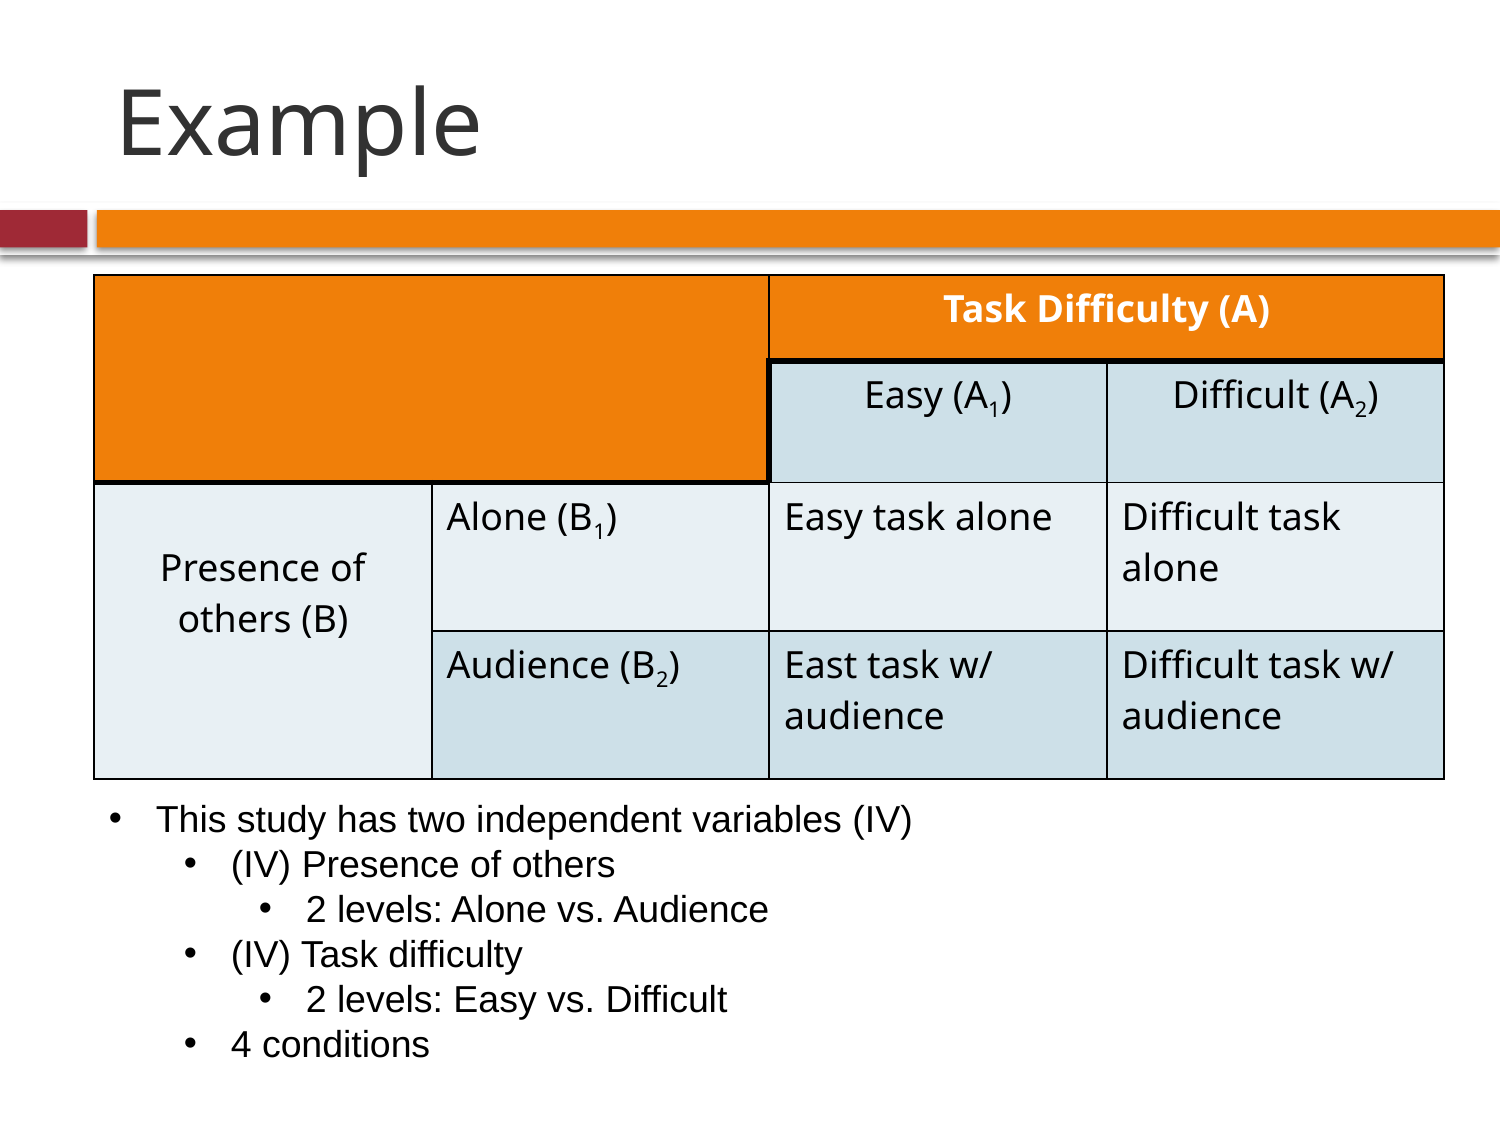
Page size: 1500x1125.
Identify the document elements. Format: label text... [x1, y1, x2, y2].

table_cell Easy task alone [770, 483, 1106, 630]
table_cell Difficult task alone [1108, 483, 1443, 630]
table_header [95, 276, 768, 480]
table_cell Alone (B1) [433, 485, 768, 630]
table_cell Audience (B2) [433, 632, 768, 778]
text_box This study has two independent variables (IV) (IV) Presence of others 2 levels: Alone vs. Audience (IV) Task difficulty 2 levels: Easy vs. Difficult 4 conditions [94, 787, 1445, 1072]
table_cell Presence of others (B) [95, 485, 431, 778]
table_cell Easy (A1) [772, 364, 1106, 482]
table_cell Difficult (A2) [1108, 364, 1443, 482]
table_header Task Difficulty (A) [770, 276, 1443, 358]
title Example [100, 37, 1438, 200]
table_cell Difficult task w/ audience [1108, 632, 1443, 778]
table_cell East task w/ audience [770, 632, 1106, 778]
